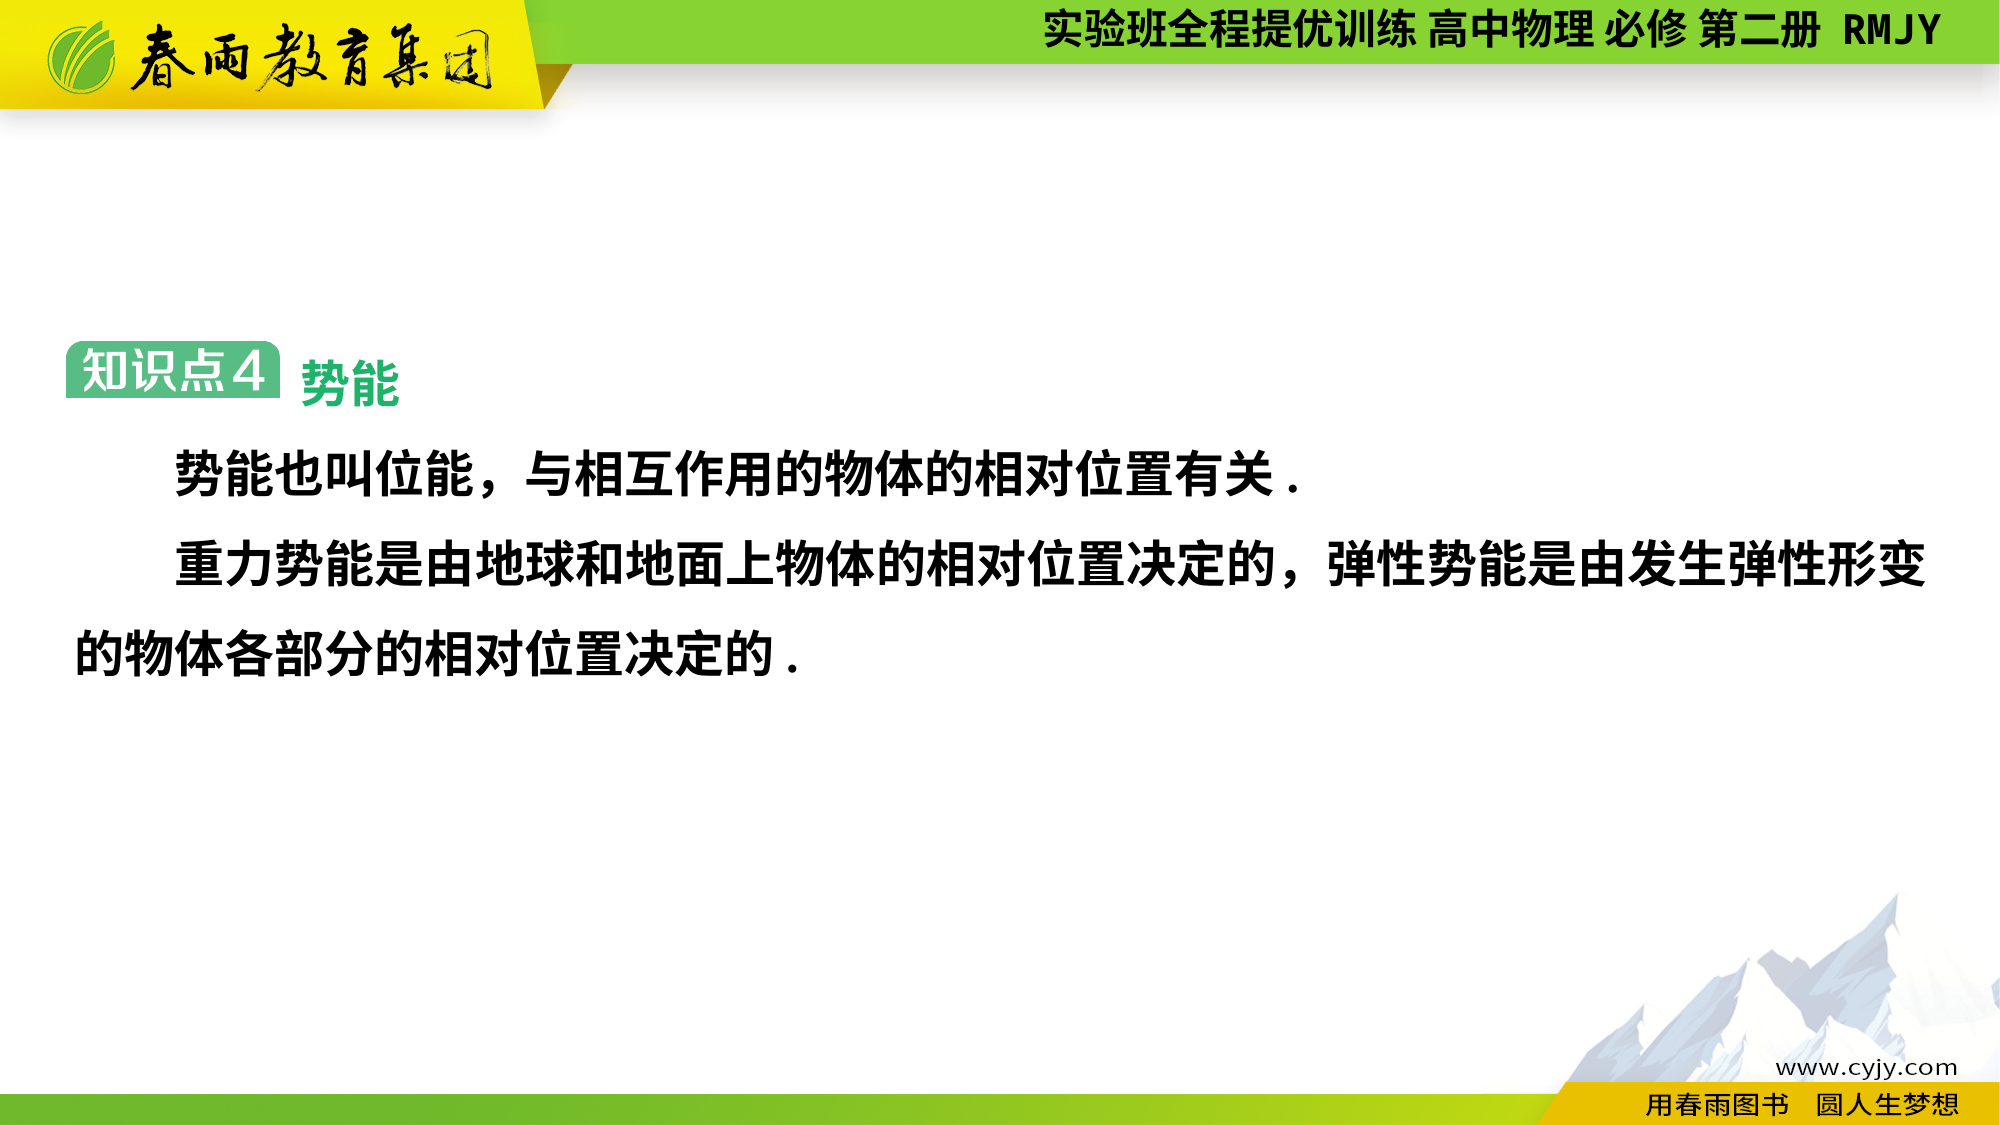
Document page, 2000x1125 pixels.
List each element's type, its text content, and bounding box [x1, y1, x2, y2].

list 势能 势能也叫位能，与相互作用的物体的相对位置有关. 重力势能是由地球和地面上物体的相对位置决定的，弹性势能是由发生弹性形变的物体各部分的相对位置决定的. [59, 314, 1944, 694]
picture [0, 0, 2000, 1125]
